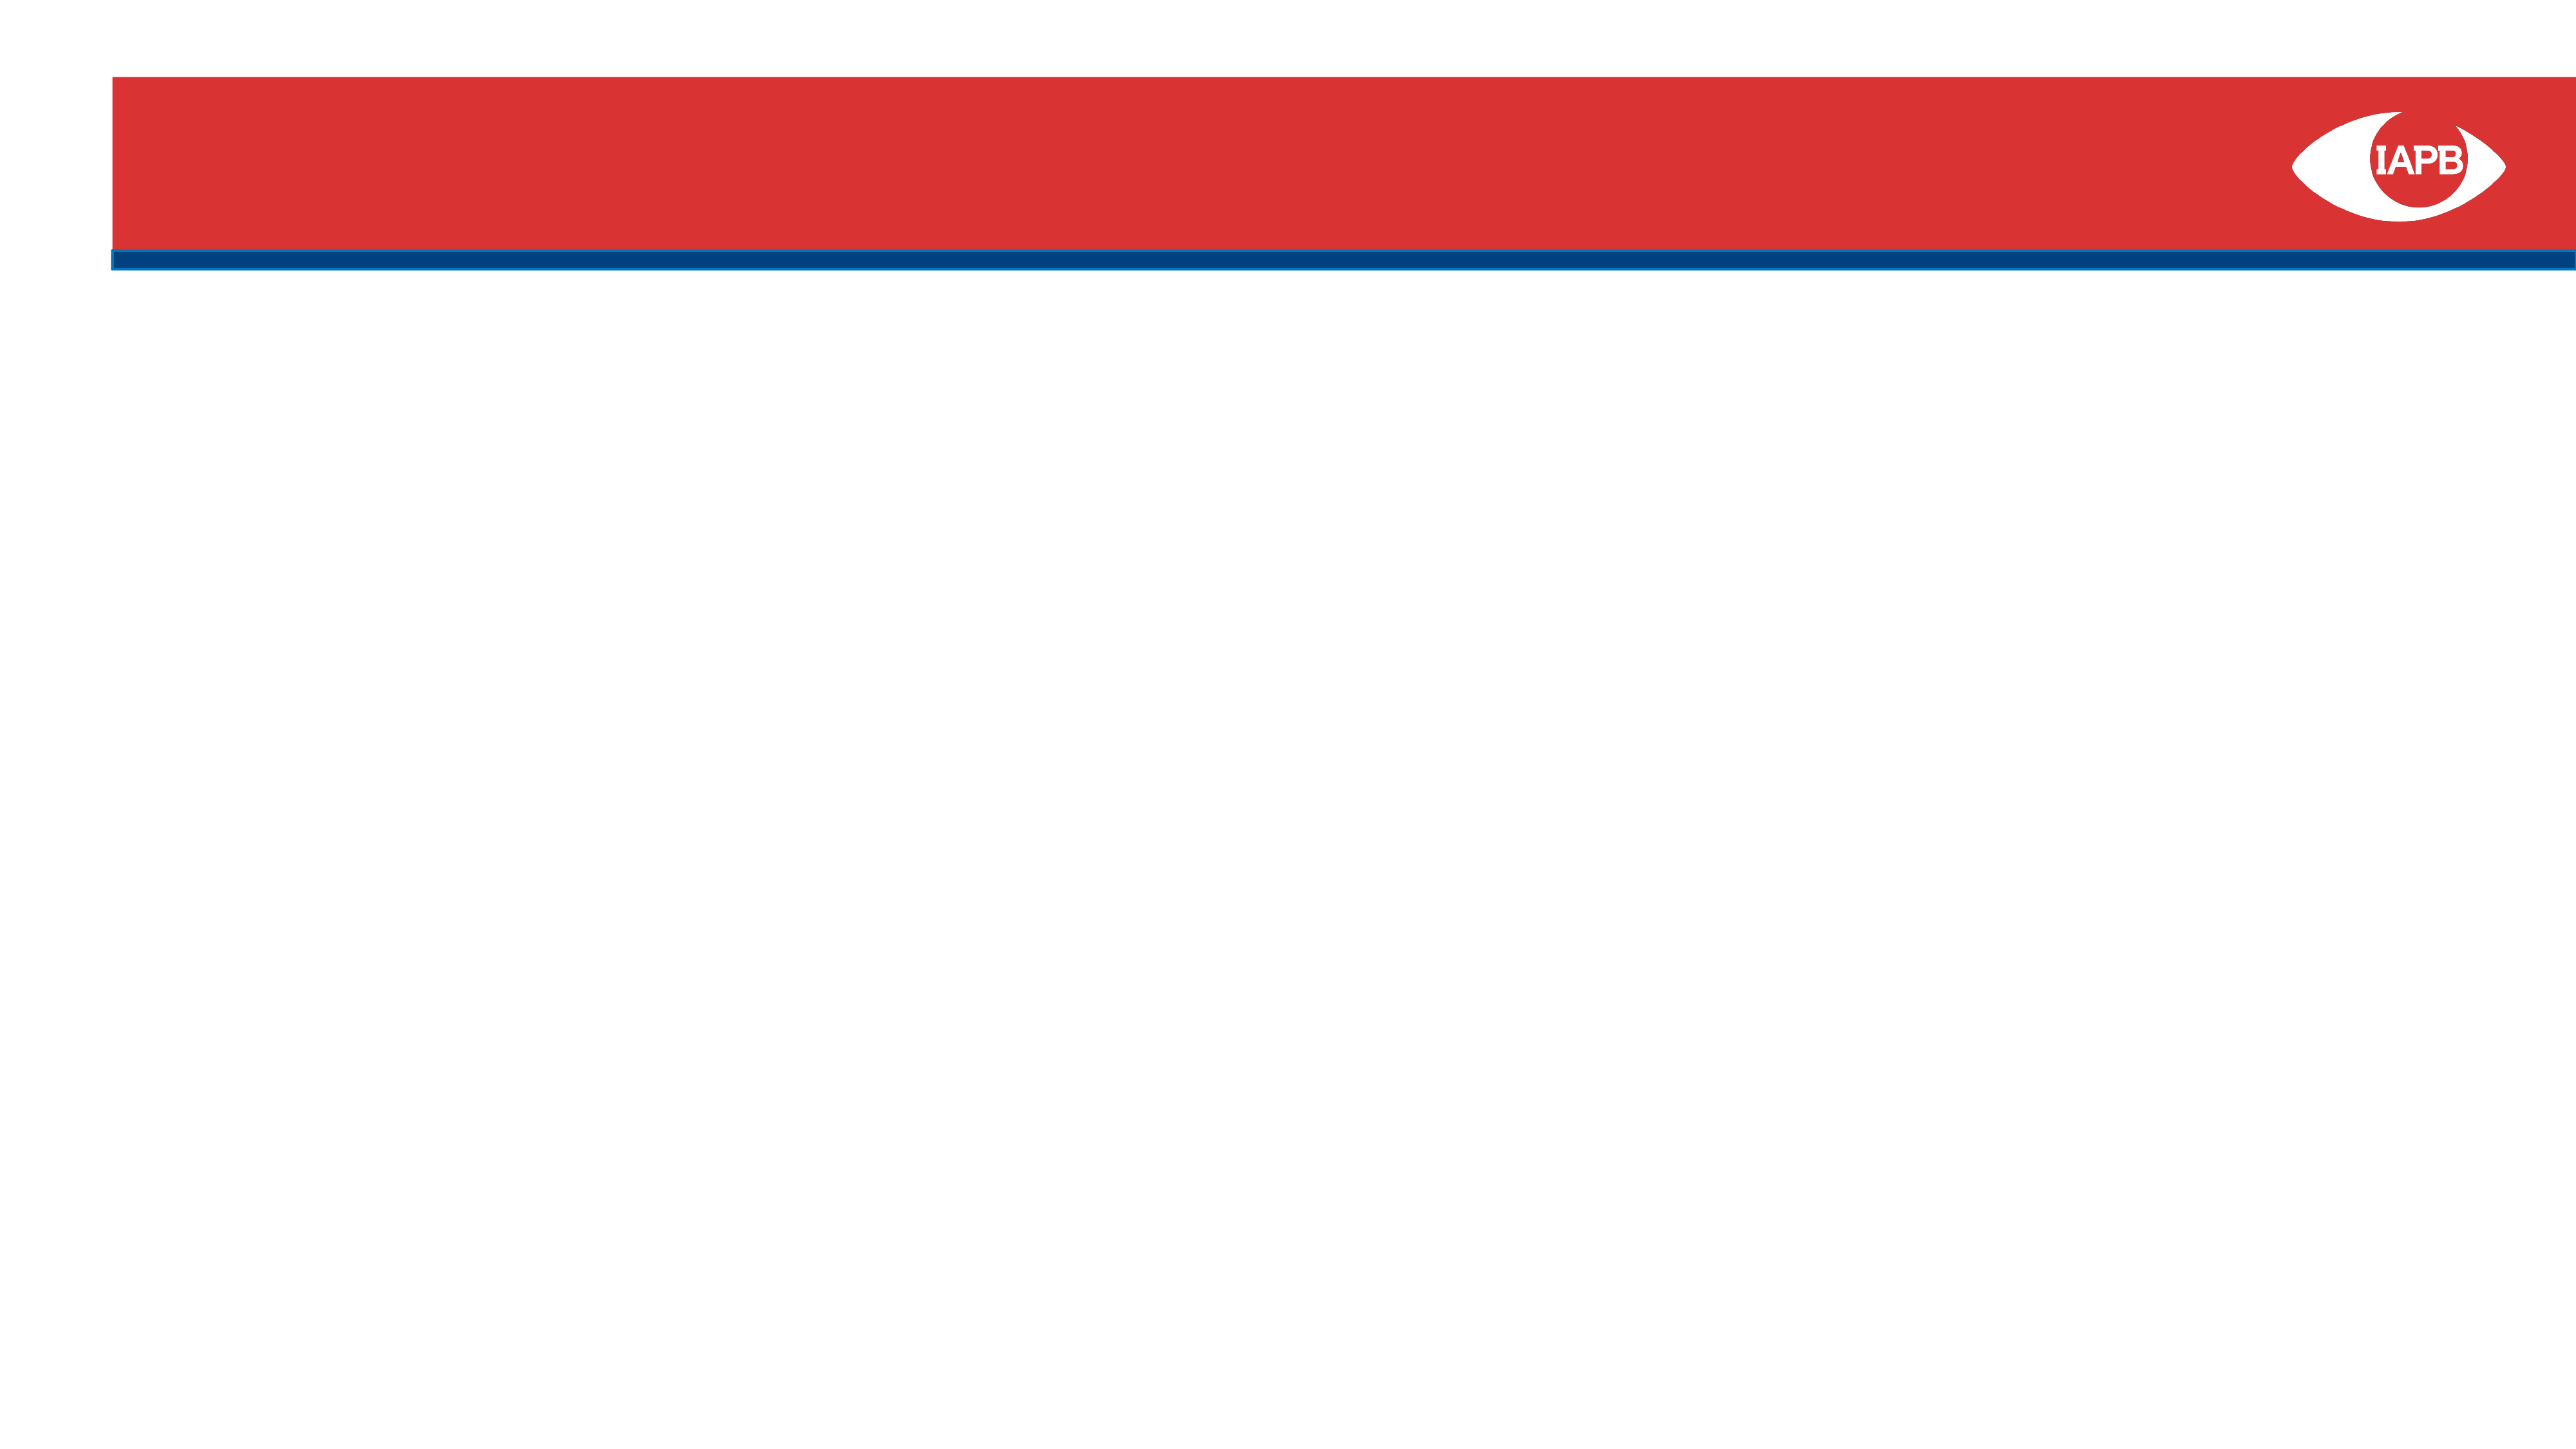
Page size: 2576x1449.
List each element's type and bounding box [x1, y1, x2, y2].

picture [2292, 112, 2506, 222]
